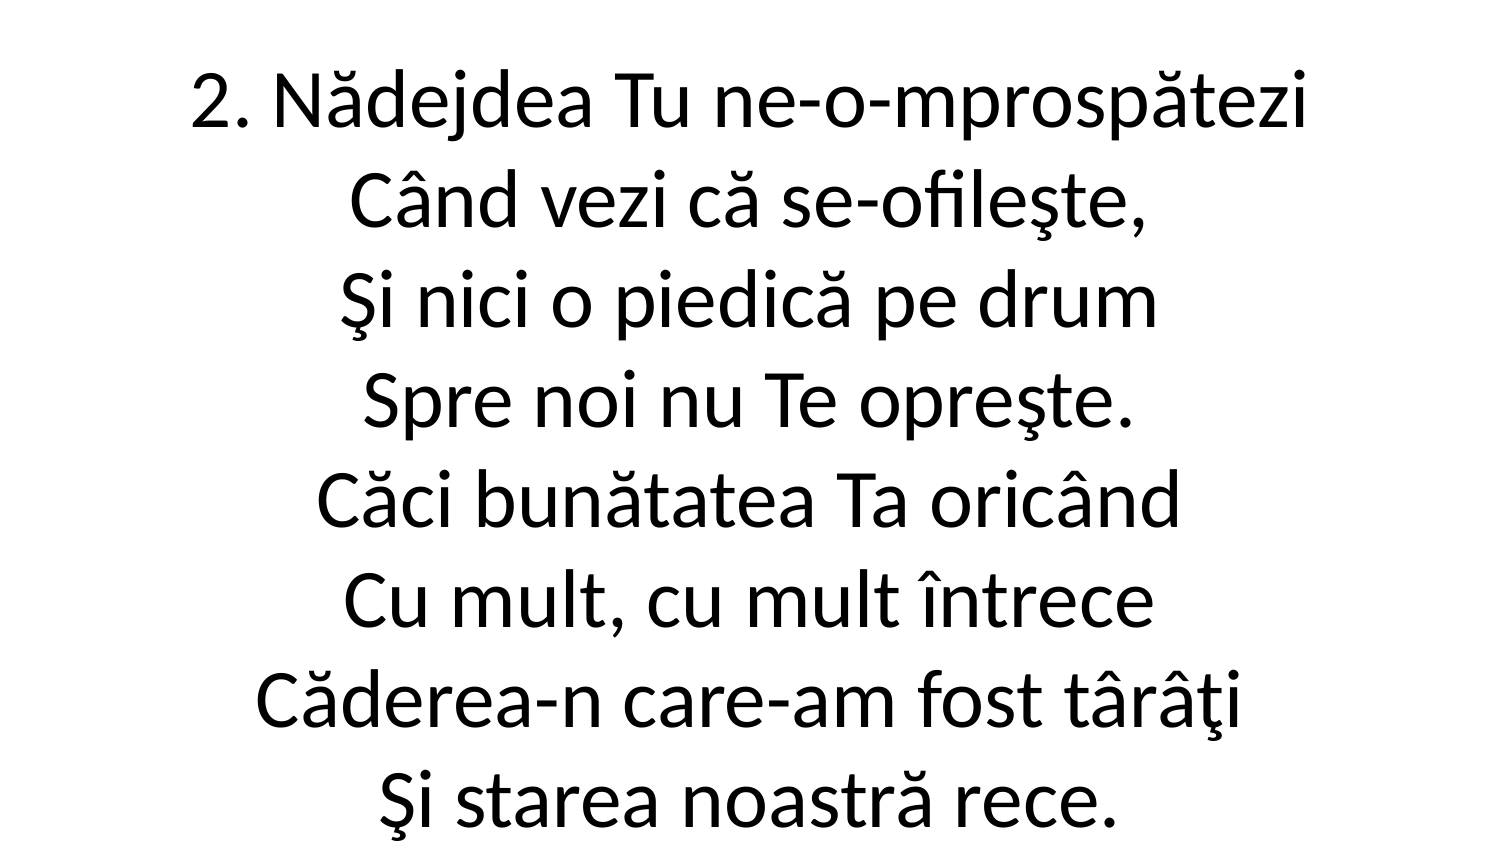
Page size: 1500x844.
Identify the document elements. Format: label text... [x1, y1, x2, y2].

text_box 2. Nădejdea Tu ne-o-mprospătezi Când vezi că se-ofileşte, Şi nici o piedică pe drum Spre noi nu Te opreşte. Căci bunătatea Ta oricând Cu mult, cu mult întrece Căderea-n care-am fost târâţi Şi starea noastră rece. [175, 0, 1325, 844]
